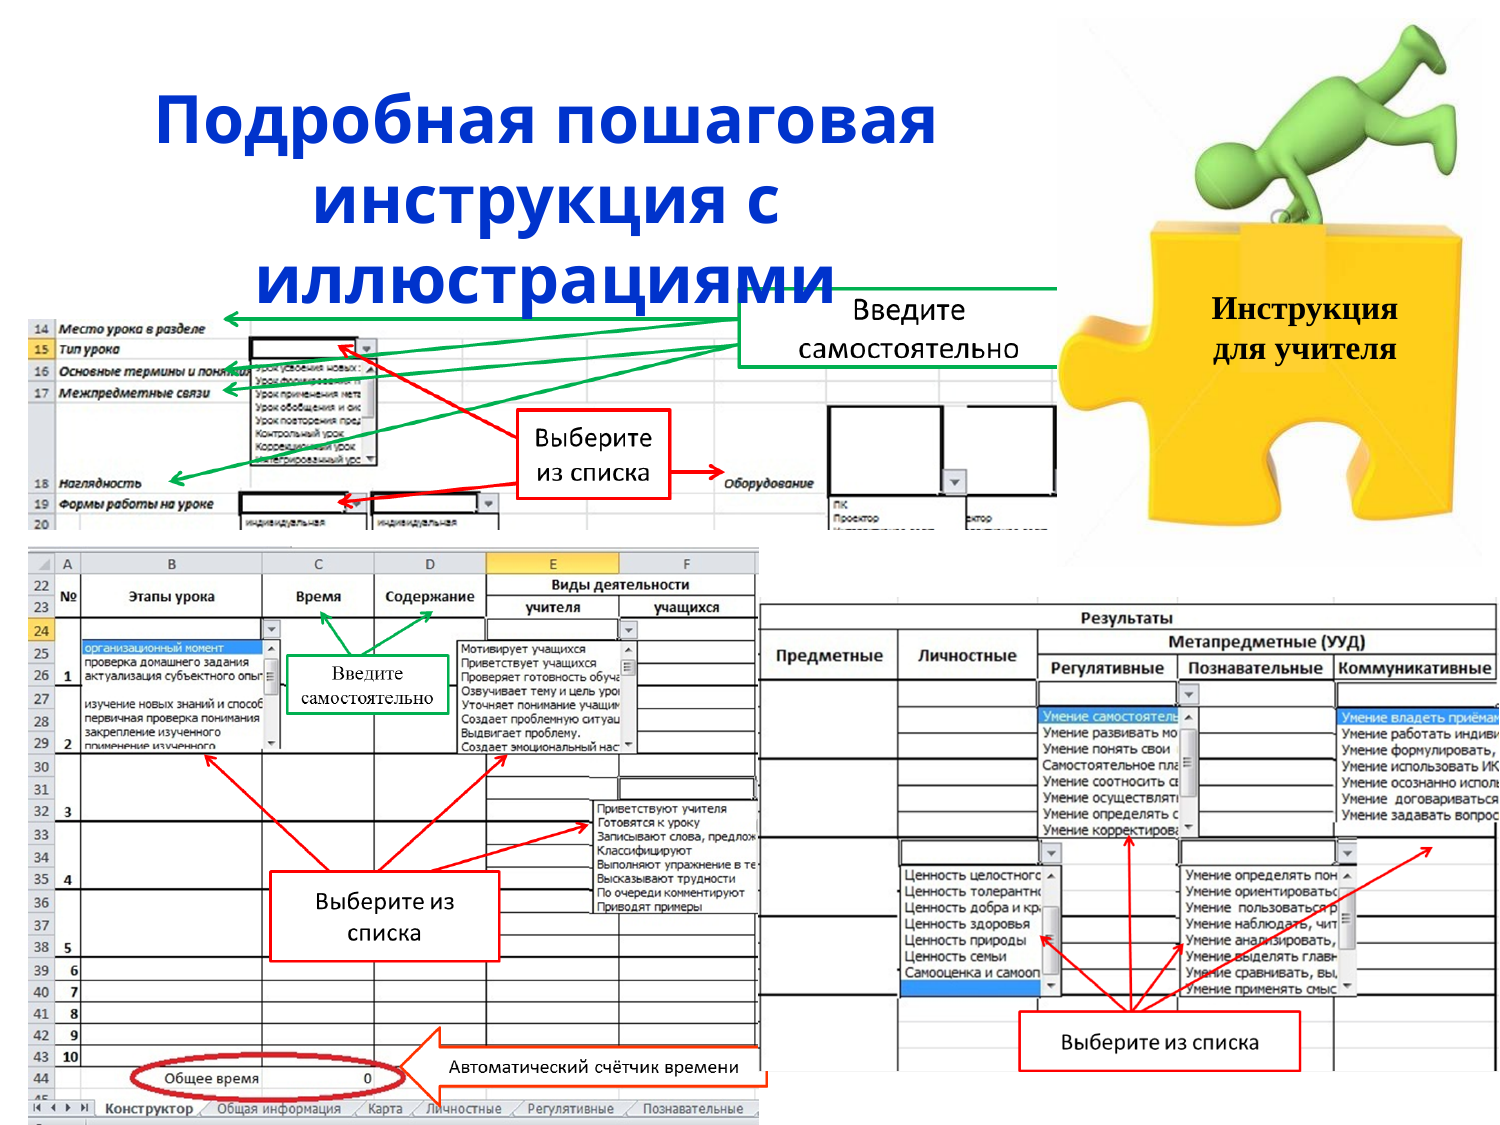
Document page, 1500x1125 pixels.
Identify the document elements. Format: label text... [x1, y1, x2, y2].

text_box Подробная пошаговая инструкция с иллюстрациями [0, 69, 1051, 325]
picture [28, 18, 1482, 568]
picture [28, 545, 1500, 1125]
